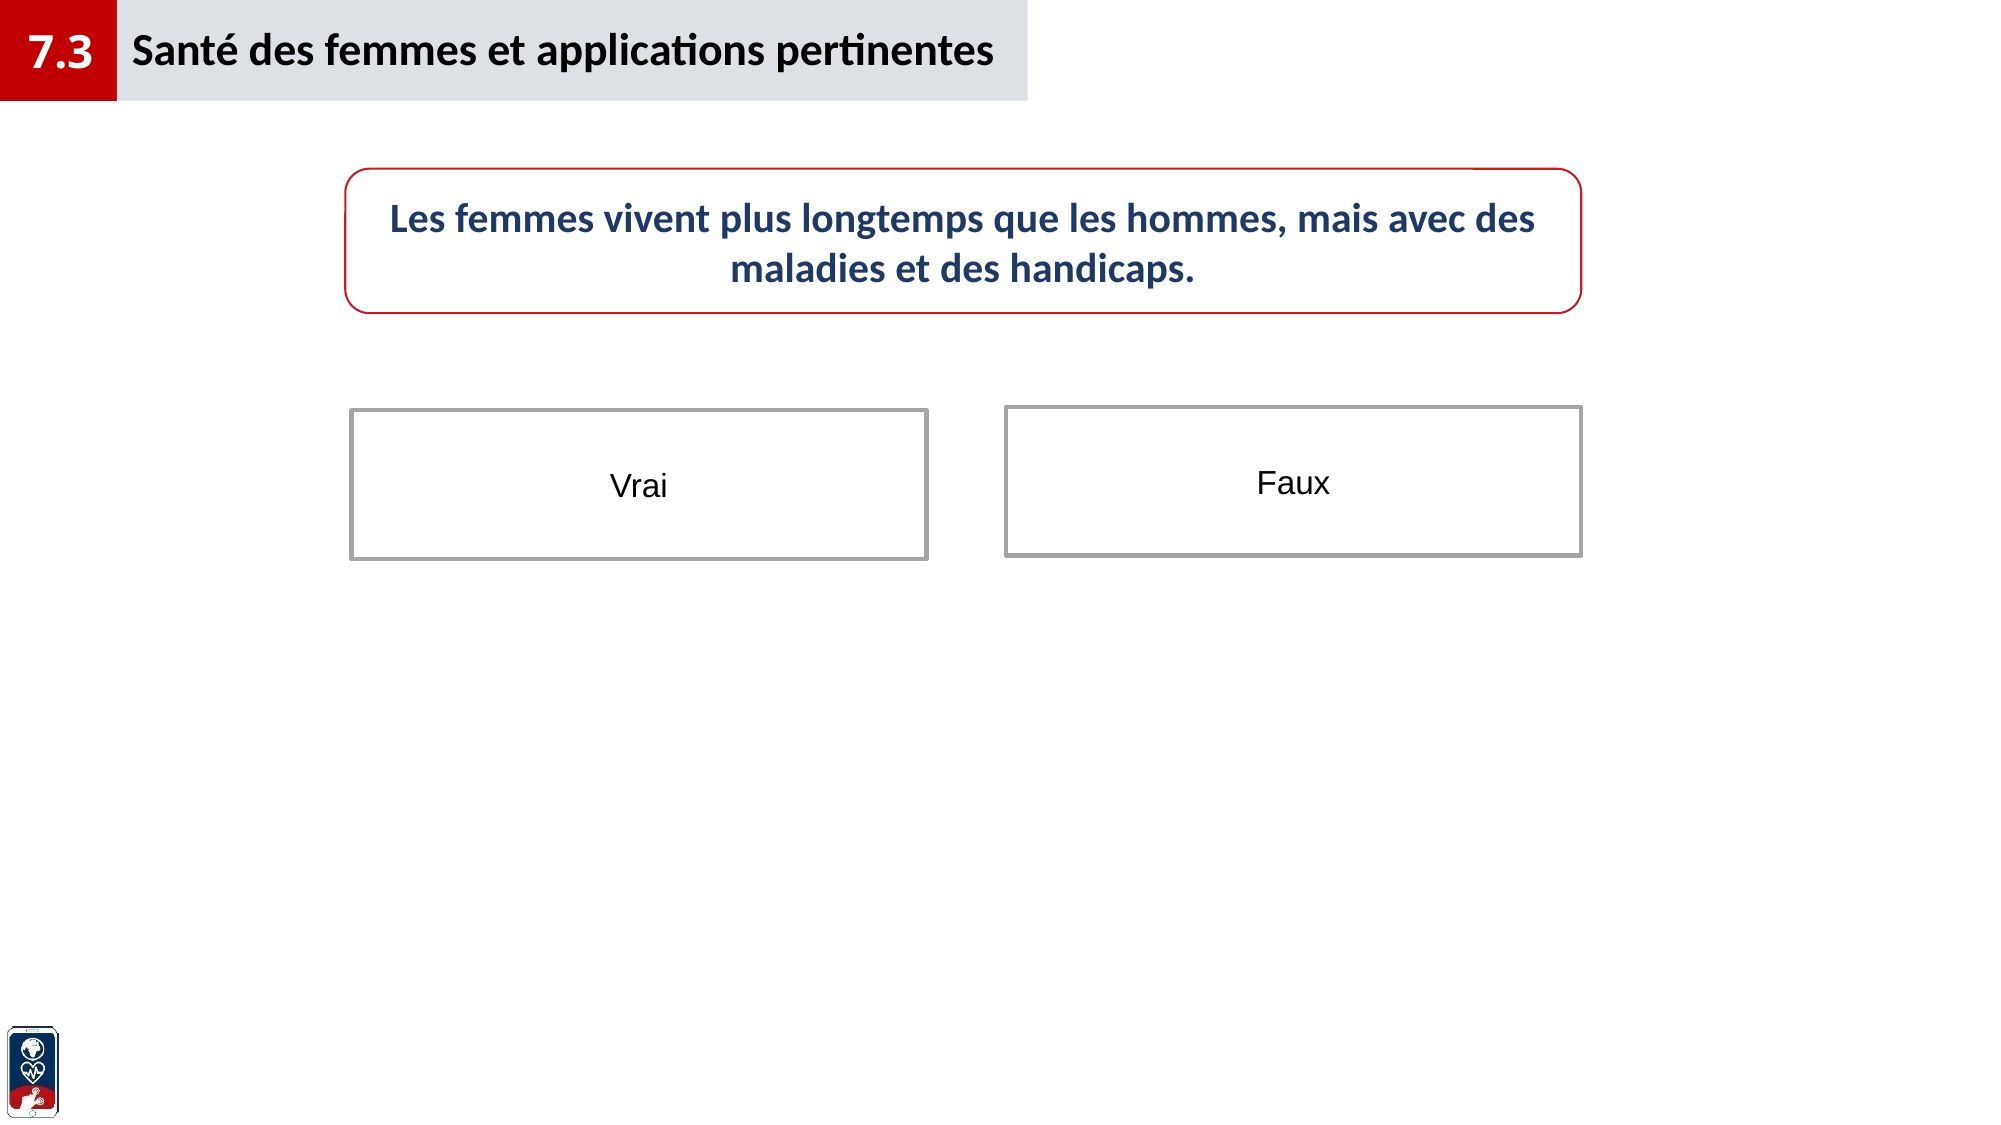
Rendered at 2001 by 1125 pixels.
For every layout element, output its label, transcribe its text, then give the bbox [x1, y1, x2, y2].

text_box Faux [1004, 405, 1583, 558]
text_box Les femmes vivent plus longtemps que les hommes, mais avec des maladies et des handicaps. [345, 168, 1582, 314]
text_box [0, 0, 116, 101]
text_box Vrai [349, 408, 929, 561]
text_box 7.3 [13, 14, 117, 86]
picture [7, 1026, 59, 1118]
text_box Santé des femmes et applications pertinentes [116, 0, 1028, 101]
